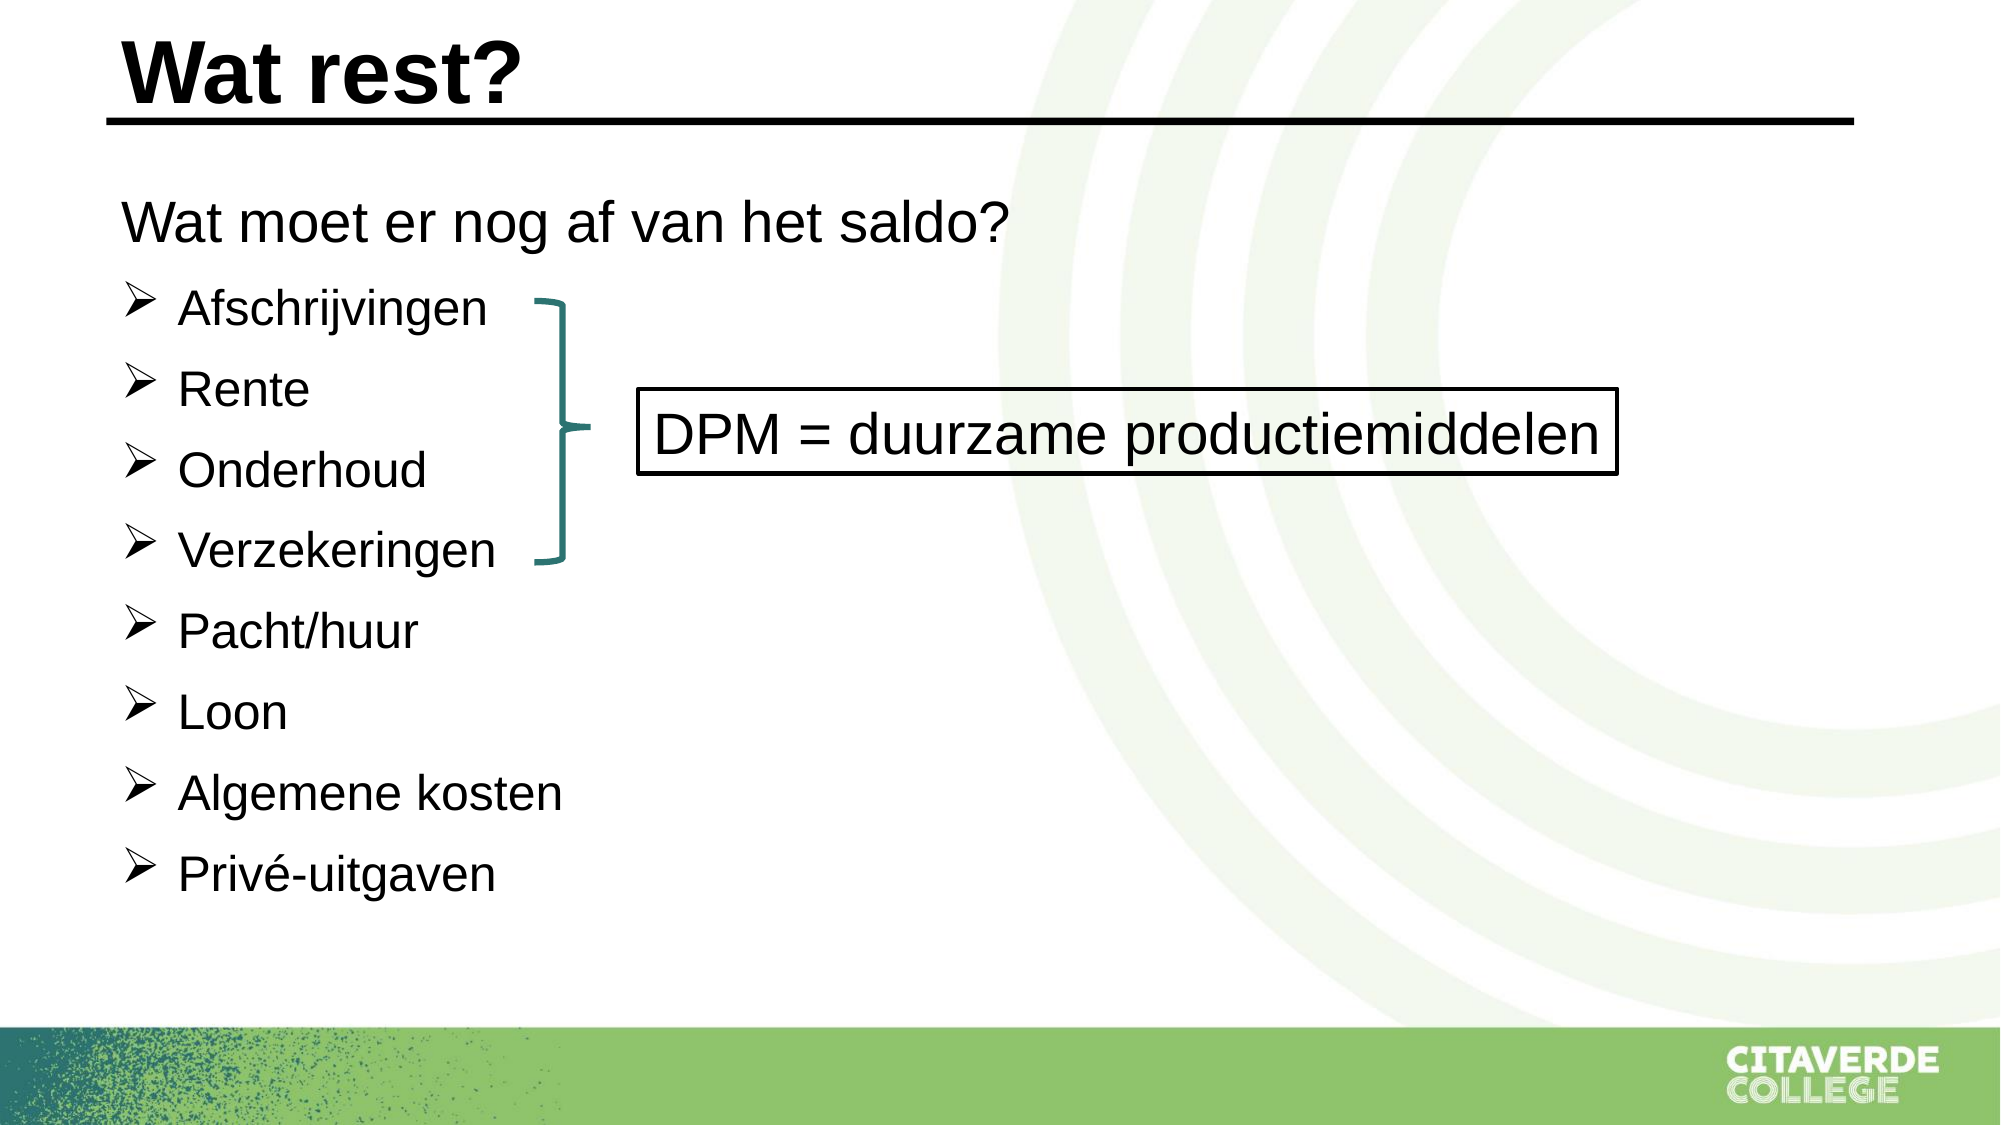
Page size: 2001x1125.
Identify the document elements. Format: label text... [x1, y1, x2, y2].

picture [0, 0, 2001, 1125]
list Wat moet er nog af van het saldo? Afschrijvingen Rente Onderhoud Verzekeringen Pacht/huur Loon Algemene kosten Privé-uitgaven [106, 203, 1855, 869]
text_box DPM = duurzame productiemiddelen [638, 388, 1618, 474]
title Wat rest? [106, 0, 1855, 203]
text_box [534, 300, 591, 563]
